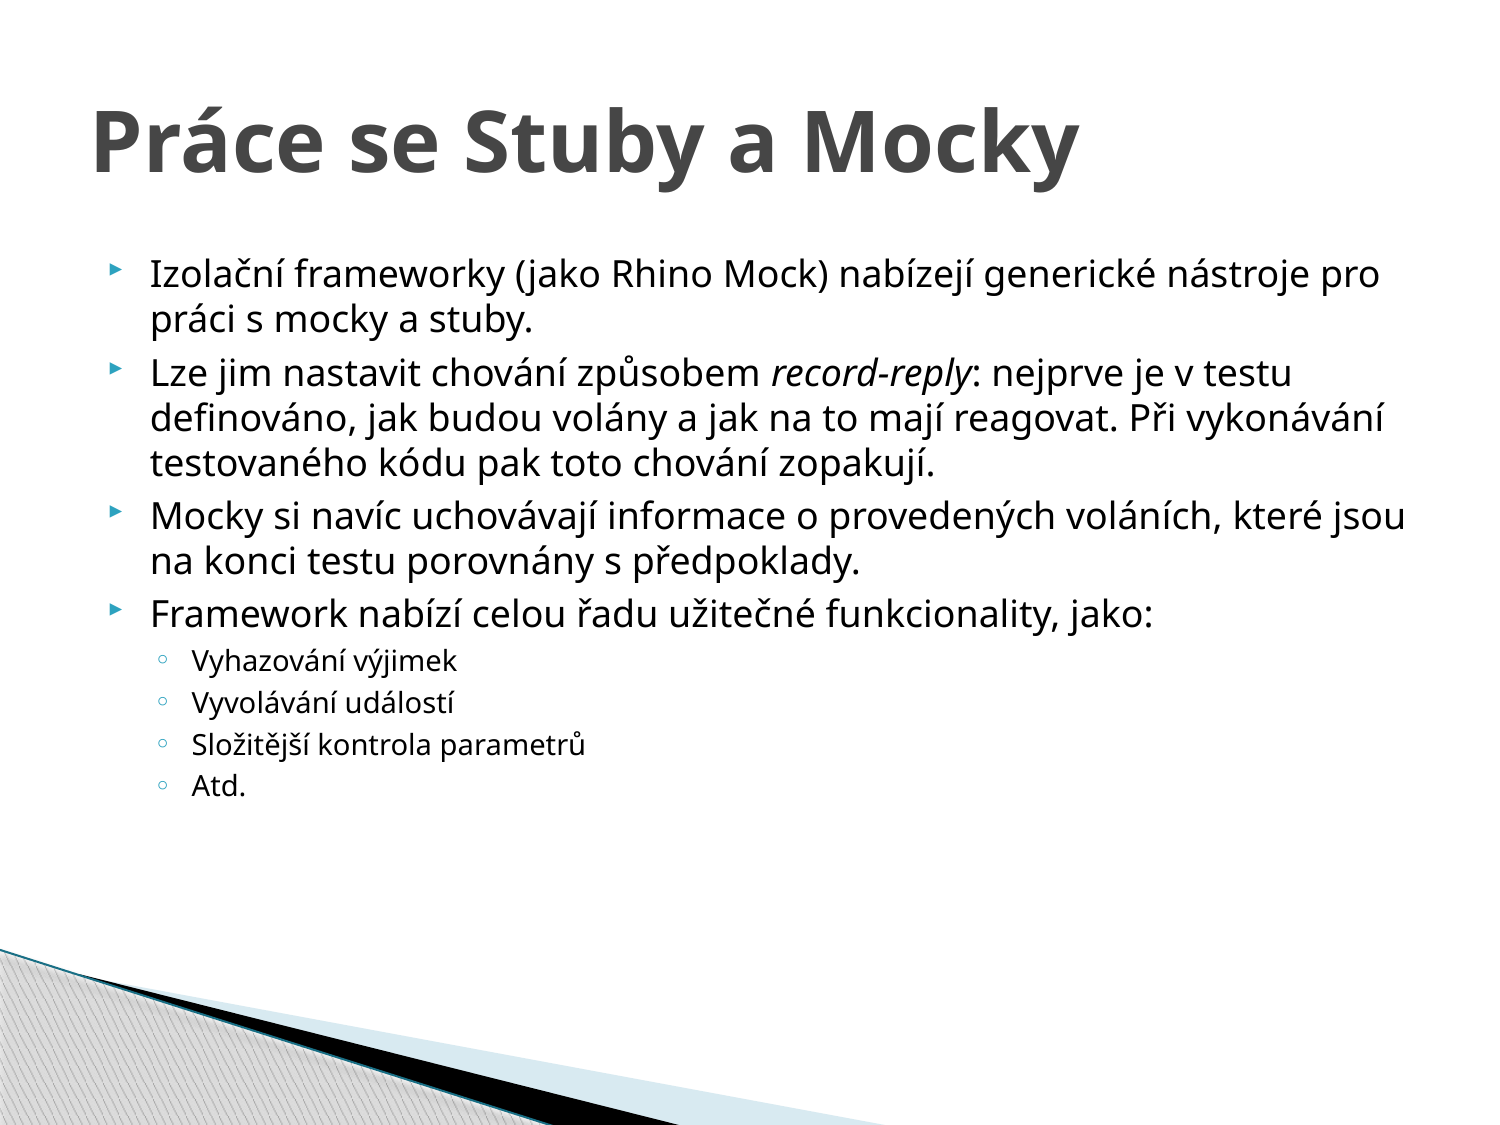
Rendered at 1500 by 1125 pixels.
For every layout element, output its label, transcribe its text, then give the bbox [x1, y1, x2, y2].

title Práce se Stuby a Mocky [75, 45, 1425, 233]
list Izolační frameworky (jako Rhino Mock) nabízejí generické nástroje pro práci s mocky a stuby. Lze jim nastavit chování způsobem record-reply: nejprve je v testu definováno, jak budou volány a jak na to mají reagovat. Při vykonávání testovaného kódu pak toto chování zopakují. Mocky si navíc uchovávají informace o provedených voláních, které jsou na konci testu porovnány s předpoklady. Framework nabízí celou řadu užitečné funkcionality, jako: Vyhazování výjimek Vyvolávání událostí Složitější kontrola parametrů Atd. [75, 243, 1425, 986]
